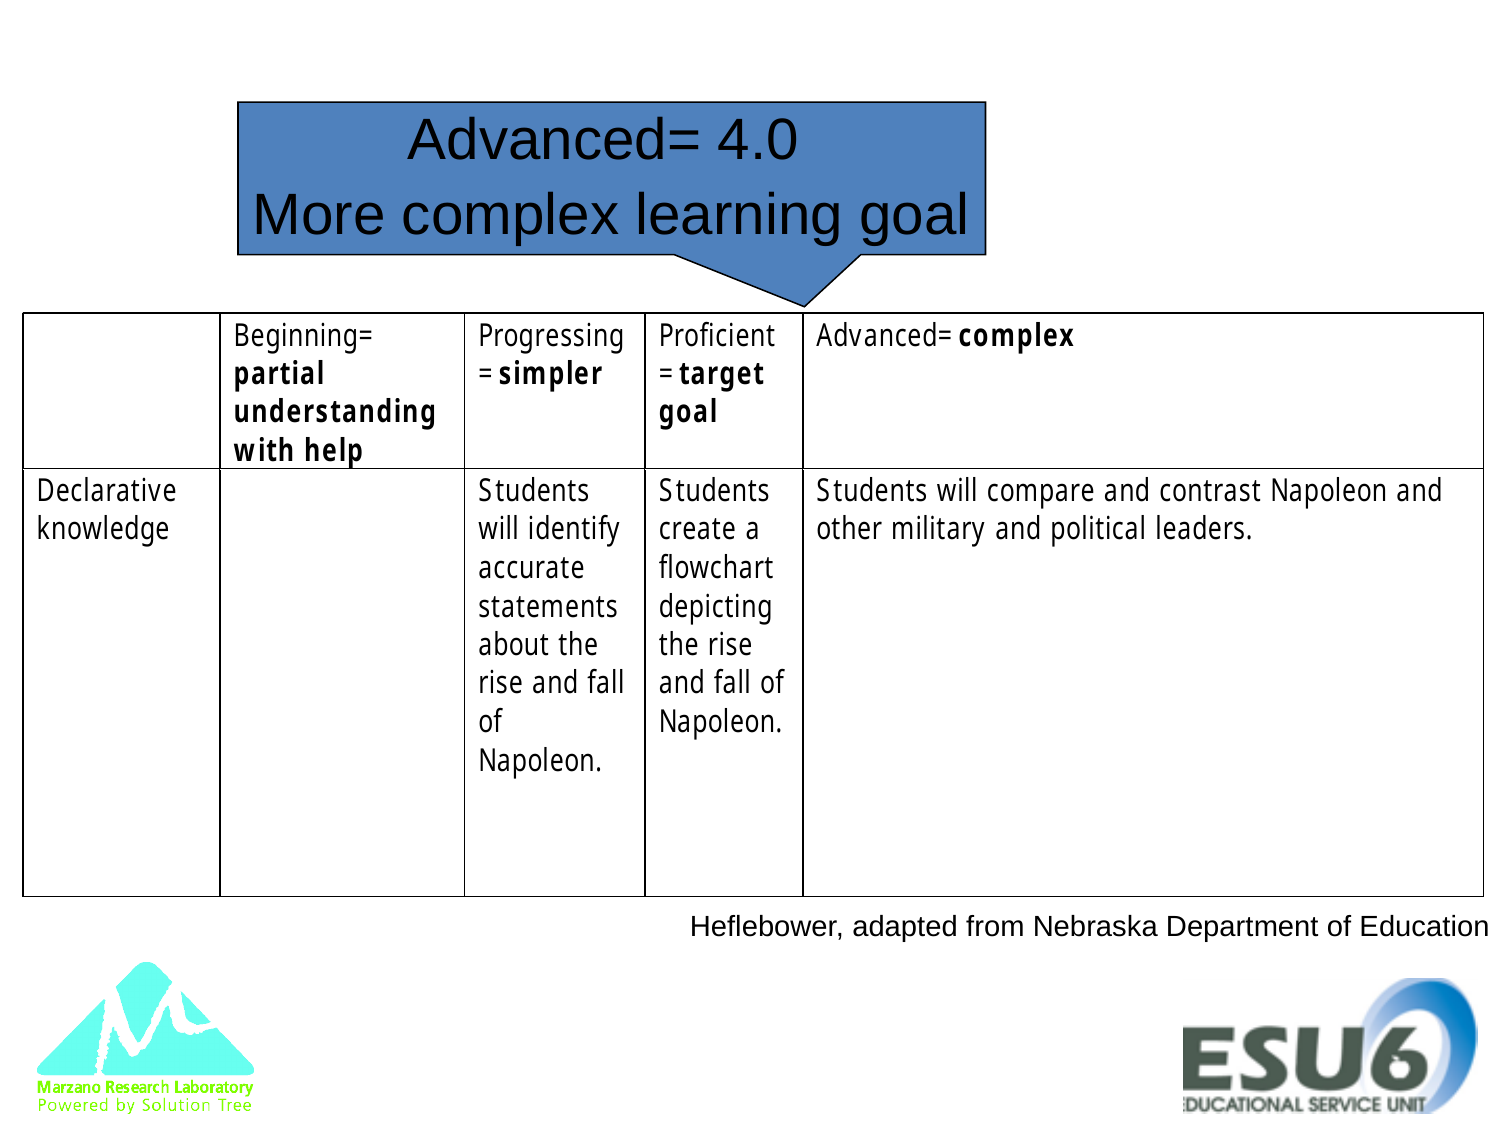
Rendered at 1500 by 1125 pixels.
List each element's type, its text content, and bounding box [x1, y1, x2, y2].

picture [37, 962, 254, 1114]
picture [1183, 978, 1478, 1114]
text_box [0, 312, 1500, 951]
text_box Advanced= 4.0 More complex learning goal [237, 102, 986, 307]
